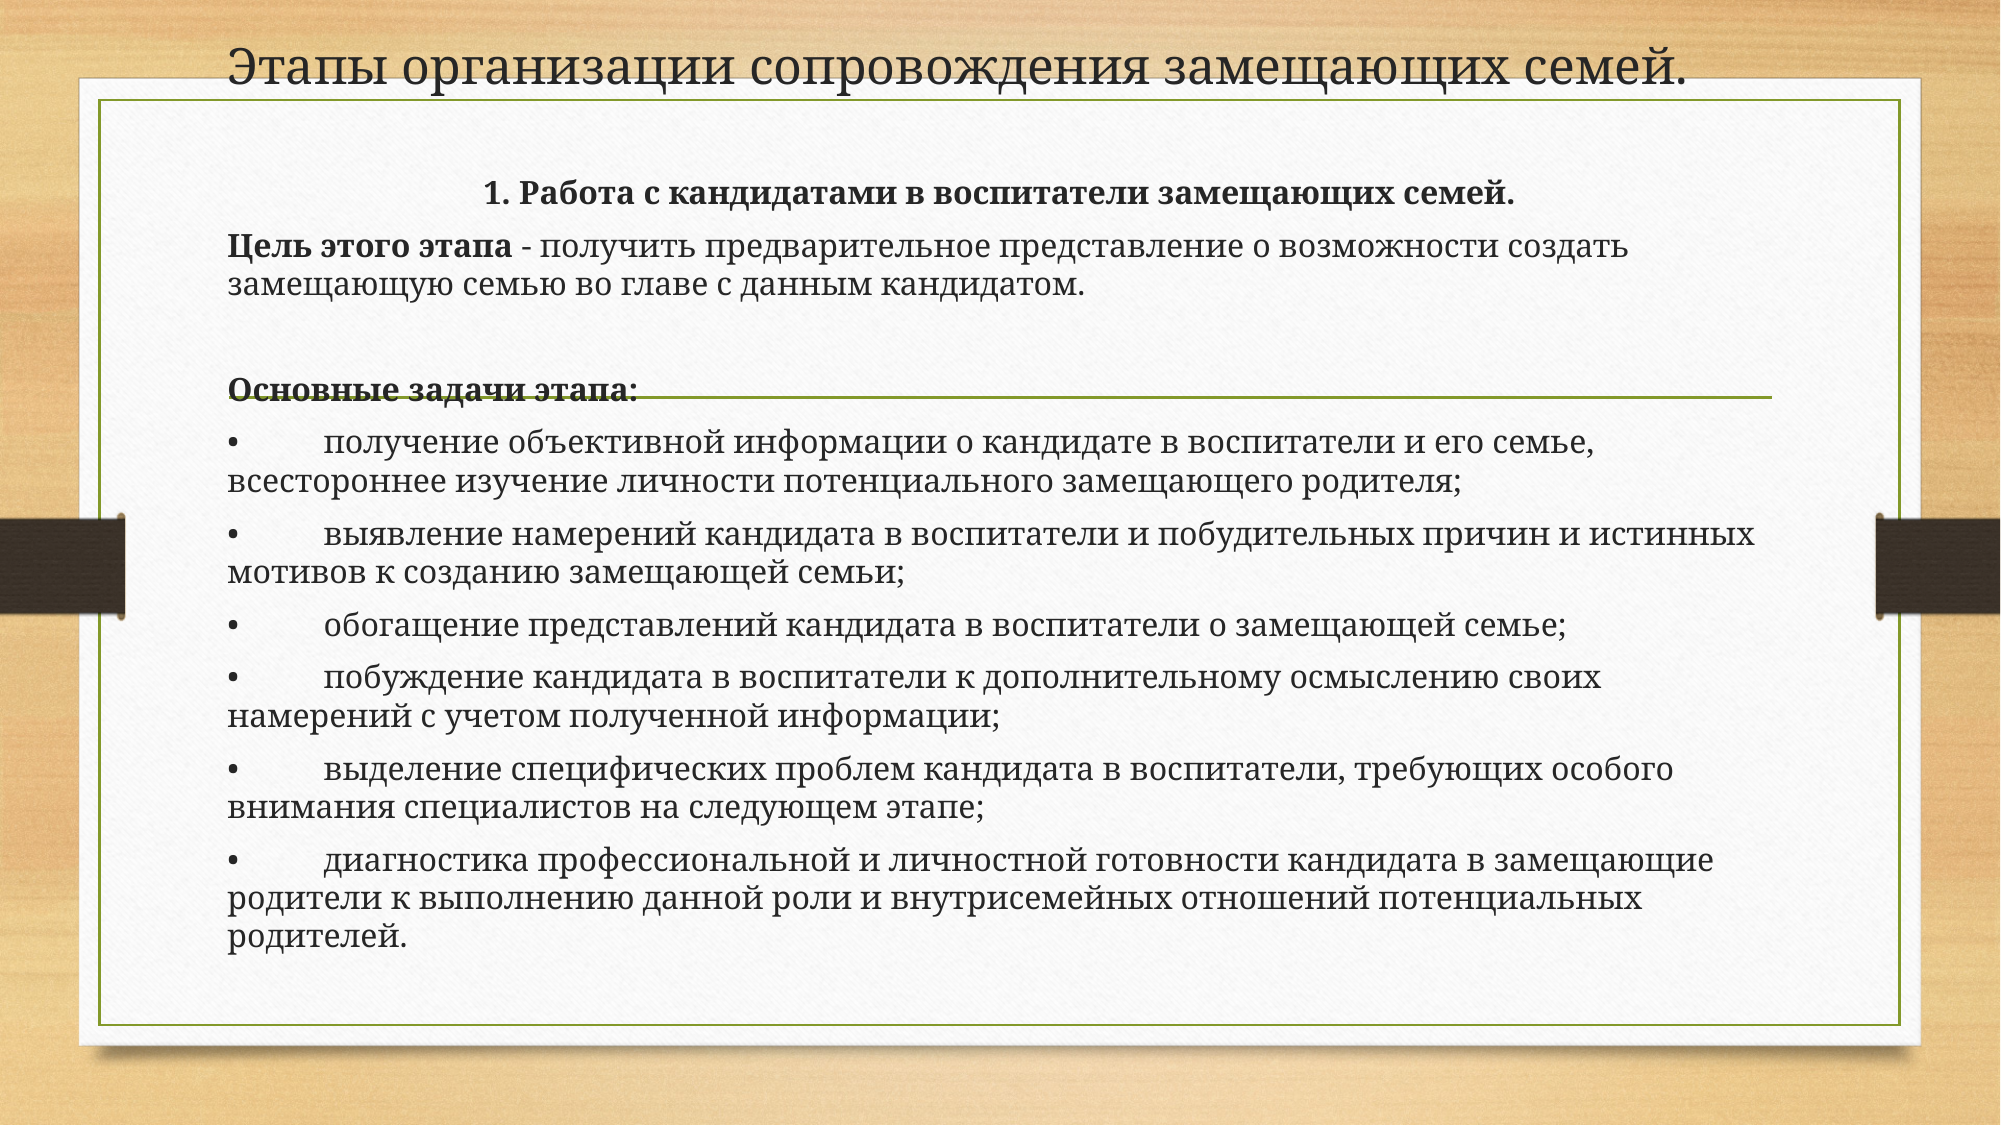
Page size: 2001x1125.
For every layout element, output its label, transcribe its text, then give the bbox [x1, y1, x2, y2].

picture [0, 0, 2001, 1125]
list 1. Работа с кандидатами в воспитатели замещающих семей. Цель этого этапа - получить предварительное представление о возможности создать замещающую семью во главе с данным кандидатом. Основные задачи этапа: • получение объективной информации о кандидате в воспитатели и его семье, всестороннее изучение личности потенциального замещающего родителя; • выявление намерений кандидата в воспитатели и побудительных причин и истинных мотивов к созданию замещающей семьи; • обогащение представлений кандидата в воспитатели о замещающей семье; • побуждение кандидата в воспитатели к дополнительному осмыслению своих намерений с учетом полученной информации; • выделение специфических проблем кандидата в воспитатели, требующих особого внимания специалистов на следующем этапе; • диагностика профессиональной и личностной готовности кандидата в замещающие родители к выполнению данной роли и внутрисемейных отношений потенциальных родителей. [212, 164, 1788, 964]
title Этапы организации сопровождения замещающих семей. [212, 0, 1704, 129]
